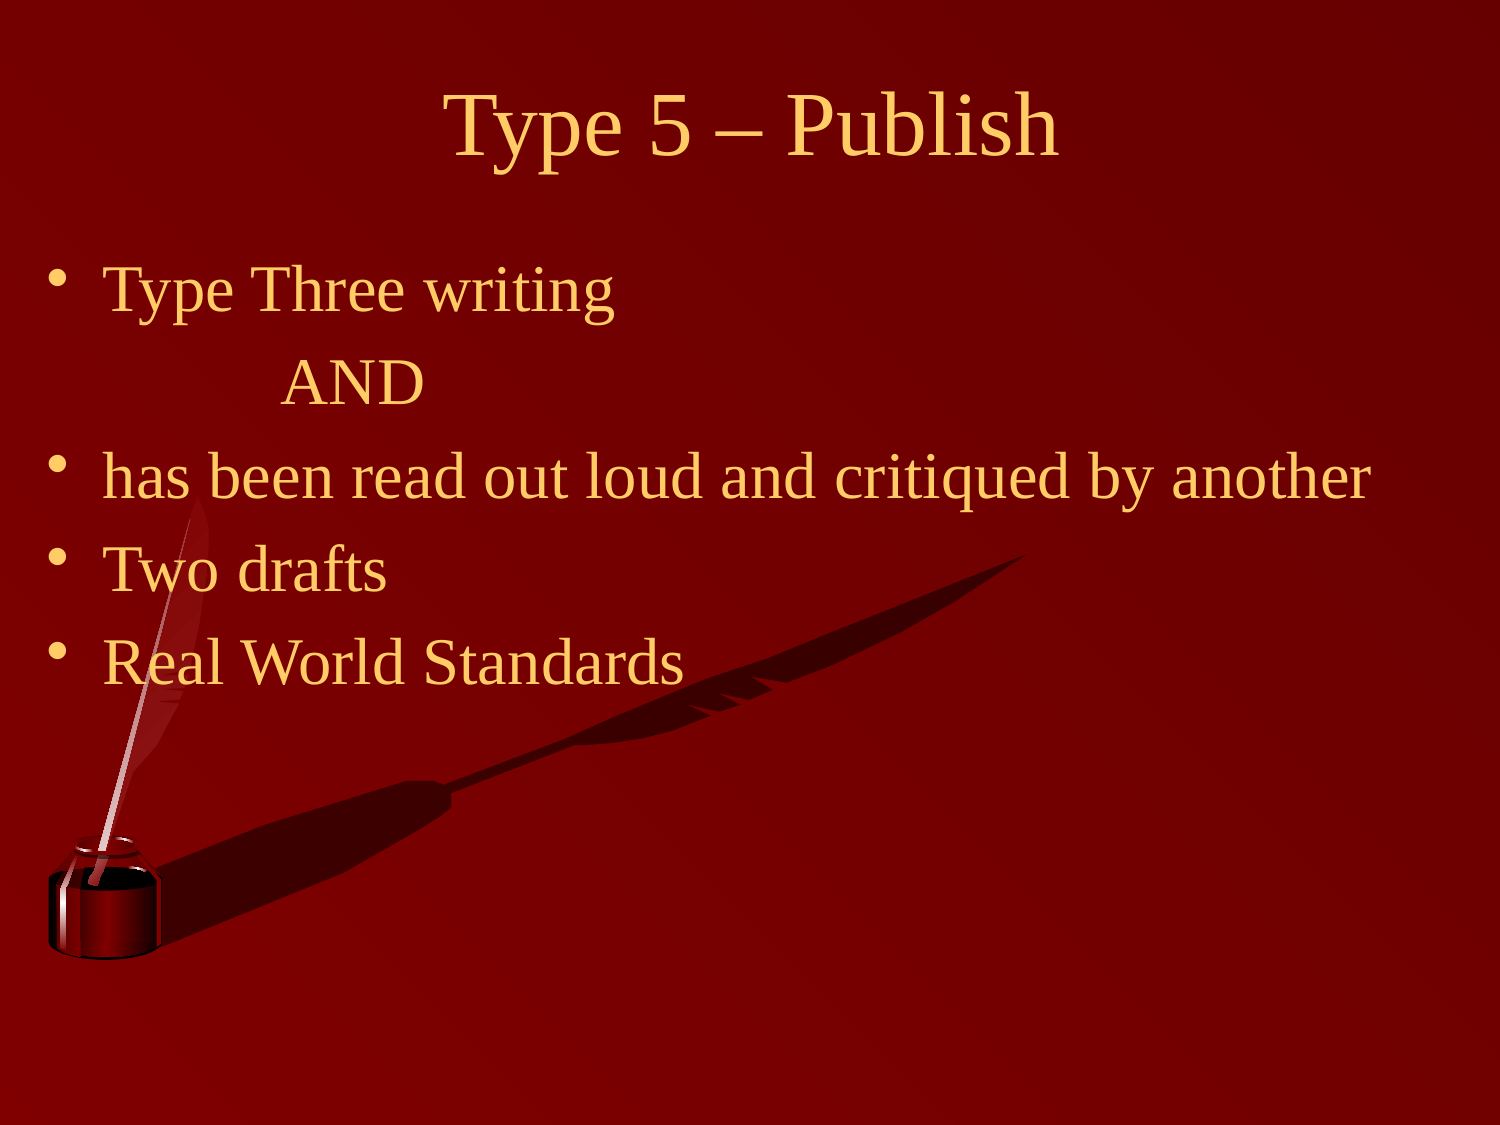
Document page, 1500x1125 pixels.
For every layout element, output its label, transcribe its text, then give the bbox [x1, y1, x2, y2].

title Type 5 – Publish [29, 19, 1475, 219]
list Type Three writing AND has been read out loud and critiqued by another Two drafts Real World Standards [30, 237, 1472, 1022]
